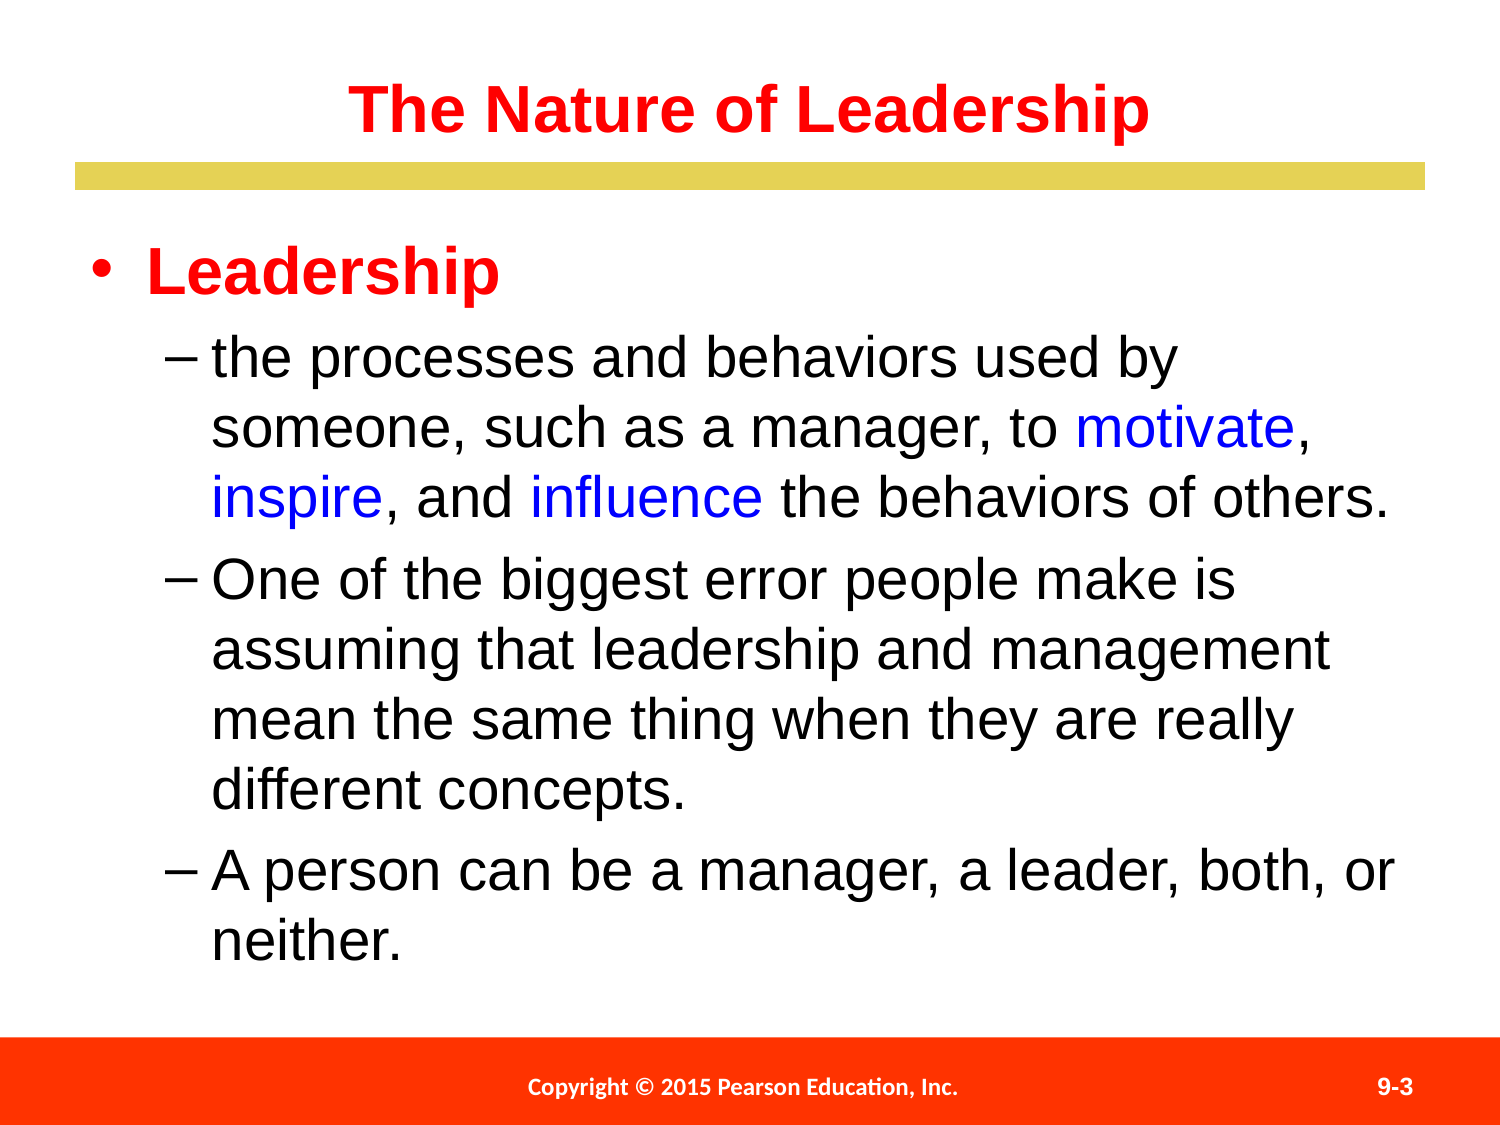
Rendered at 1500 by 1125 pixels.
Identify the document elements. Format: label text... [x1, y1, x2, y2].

title The Nature of Leadership [74, 12, 1426, 201]
list Leadership the processes and behaviors used by someone, such as a manager, to motivate, inspire, and influence the behaviors of others. One of the biggest error people make is assuming that leadership and management mean the same thing when they are really different concepts. A person can be a manager, a leader, both, or neither. [74, 219, 1426, 1001]
